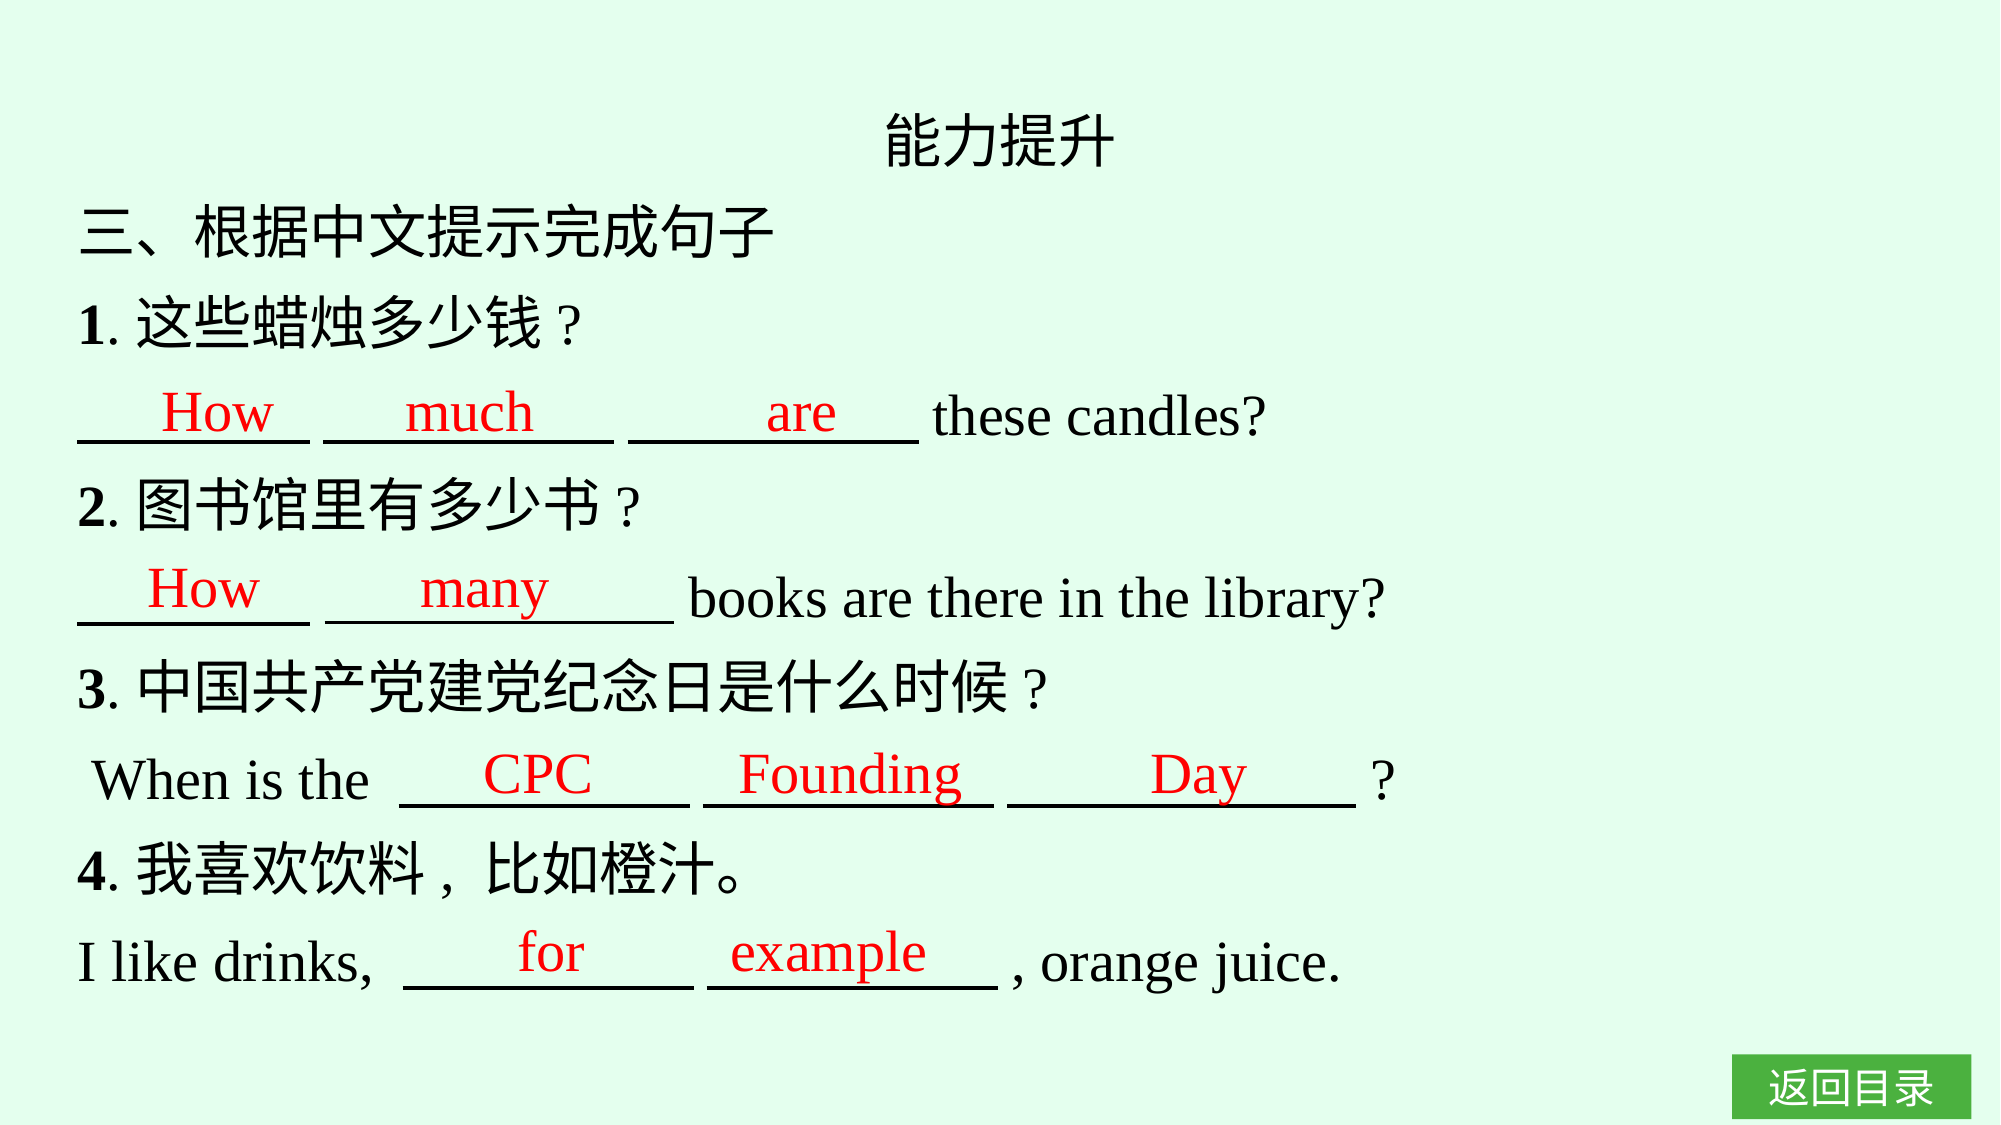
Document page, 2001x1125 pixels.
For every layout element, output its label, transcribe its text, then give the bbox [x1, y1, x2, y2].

text_box for example [502, 892, 943, 991]
text_box CPC Founding Day [468, 713, 1264, 813]
text_box How many [132, 527, 565, 627]
text_box 能力提升 三、根据中文提示完成句子 1.这些蜡烛多少钱? these candles? 2.图书馆里有多少书? books are there in the library? 3.中国共产党建党纪念日是什么时候? When is the ? 4.我喜欢饮料, 比如橙汁。 I like drinks, , orange juice. [62, 76, 1938, 1001]
text_box How much are [146, 352, 853, 451]
